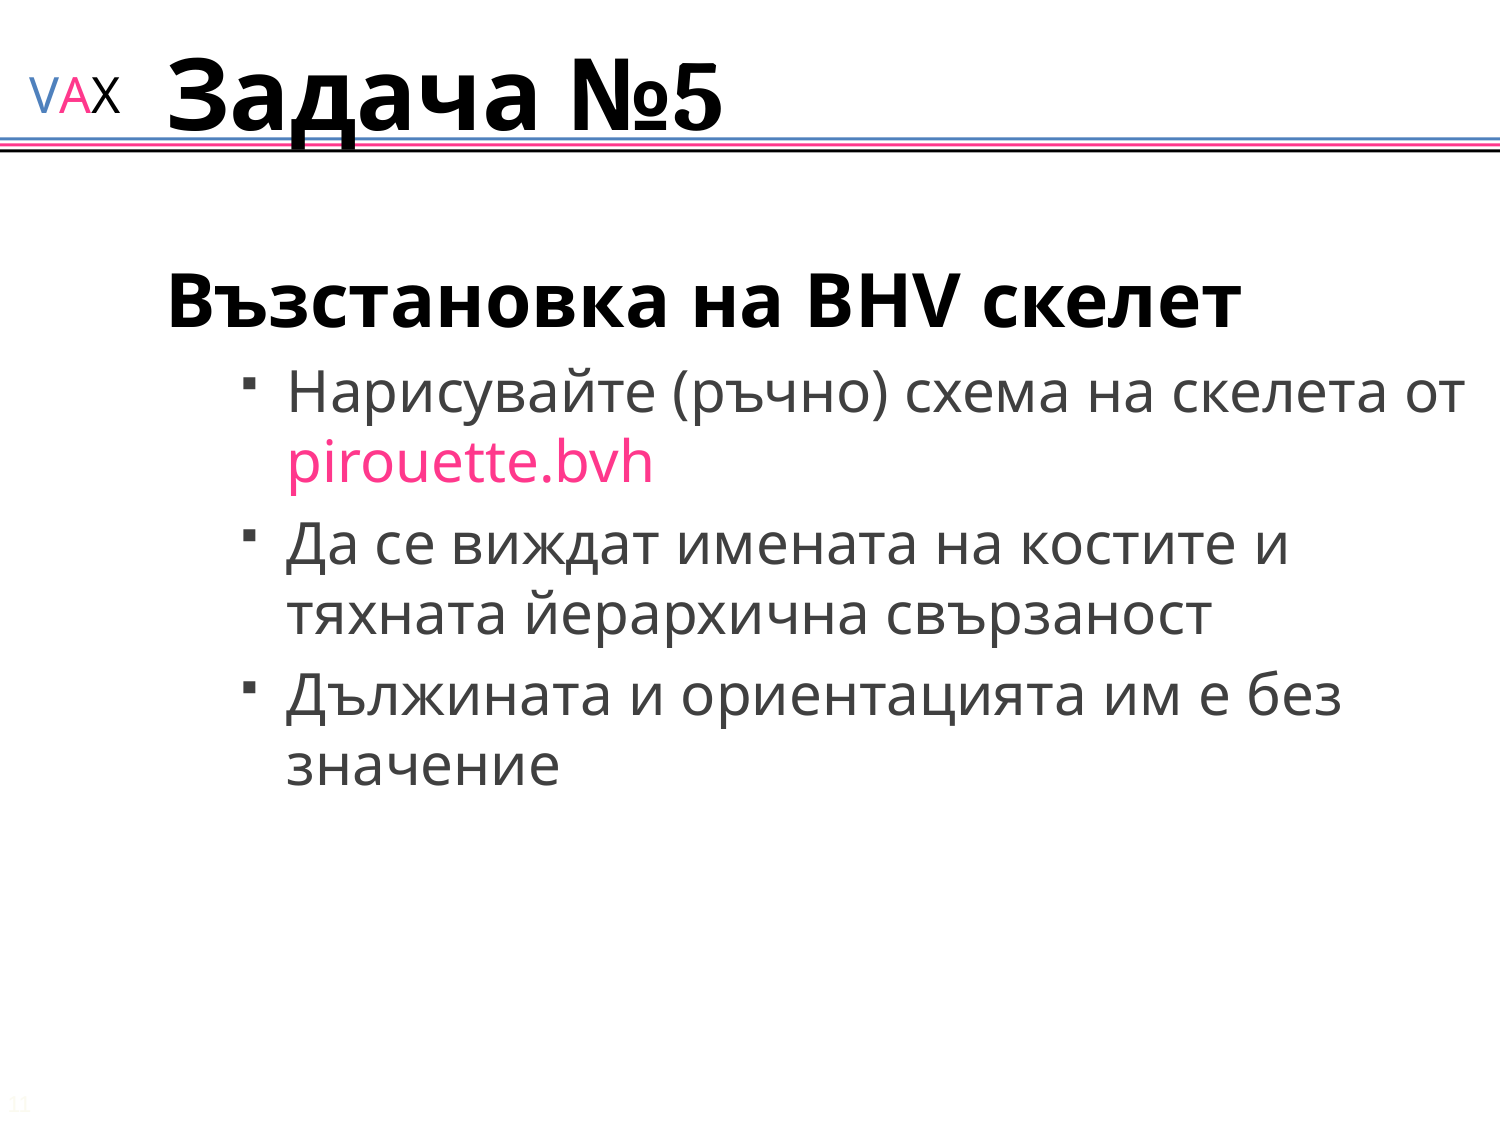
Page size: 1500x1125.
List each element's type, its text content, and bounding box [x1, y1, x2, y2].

list Възстановка на BHV скелет Нарисувайте (ръчно) схема на скелета от pirouette.bvh Да се виждат имената на костите и тяхната йерархична свързаност Дължината и ориентацията им е без значение [150, 200, 1488, 1113]
title Задача №5 [0, 37, 1500, 144]
